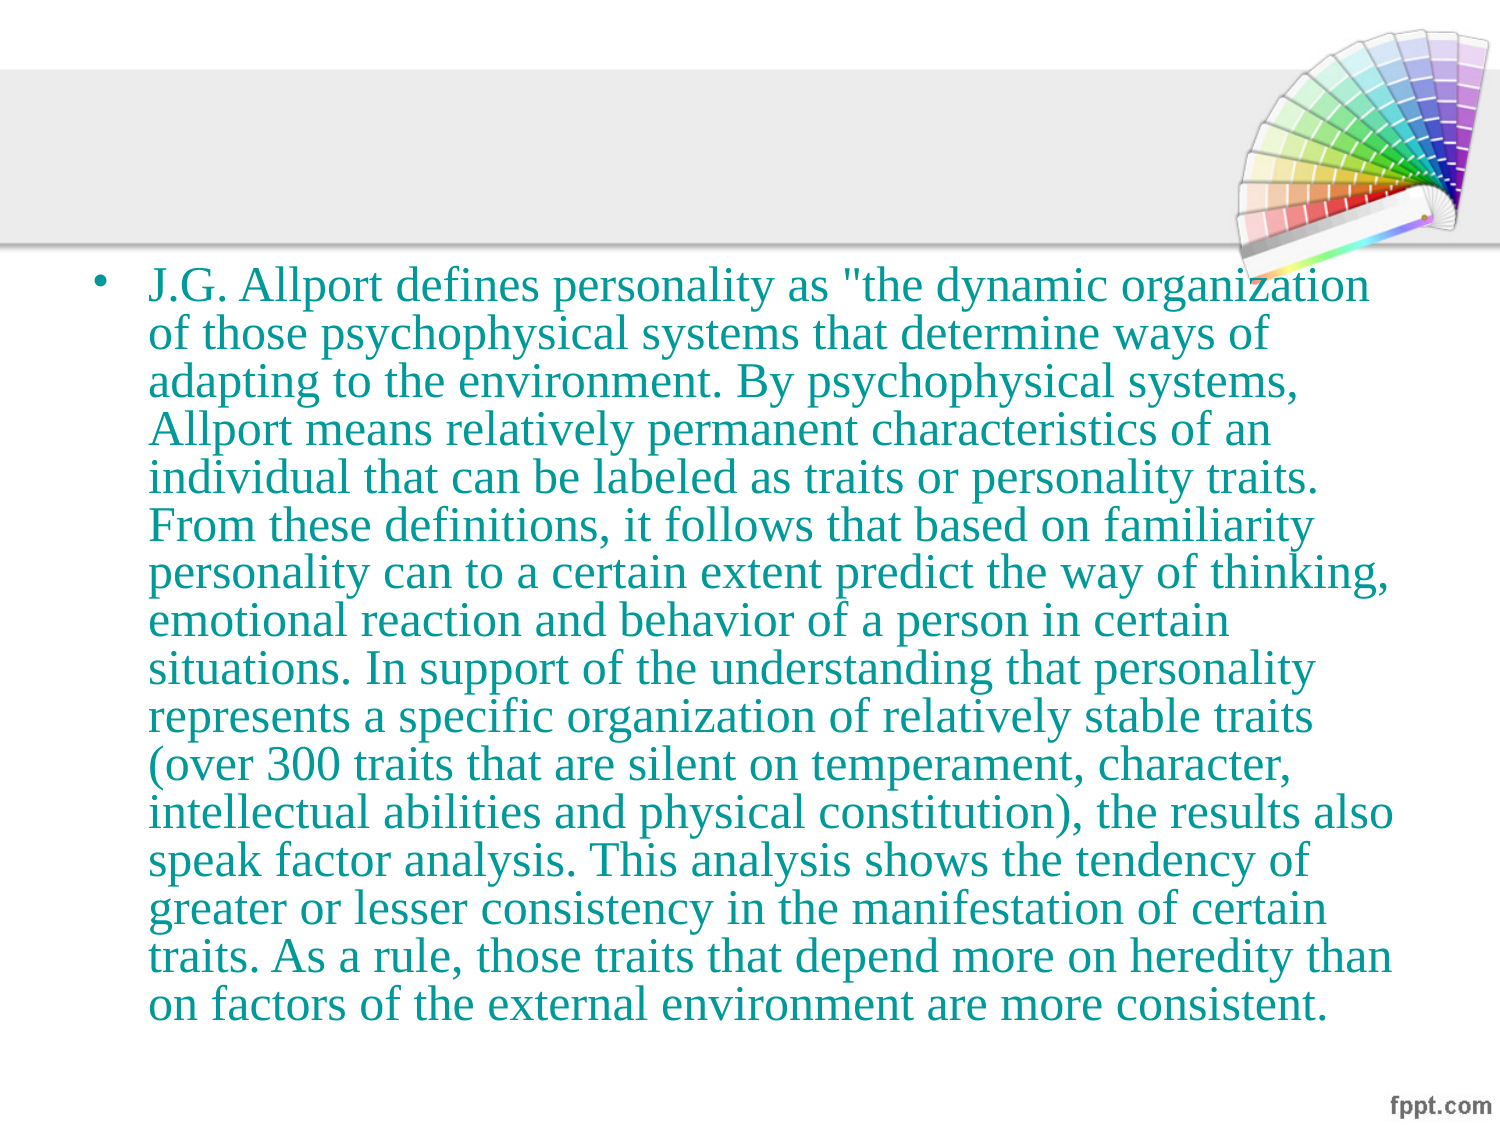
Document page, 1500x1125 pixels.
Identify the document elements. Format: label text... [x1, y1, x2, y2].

picture [0, 0, 1500, 1125]
list J.G. Allport defines personality as "the dynamic organization of those psychophysical systems that determine ways of adapting to the environment. By psychophysical systems, Allport means relatively permanent characteristics of an individual that can be labeled as traits or personality traits. From these definitions, it follows that based on familiarity personality can to a certain extent predict the way of thinking, emotional reaction and behavior of a person in certain situations. In support of the understanding that personality represents a specific organization of relatively stable traits (over 300 traits that are silent on temperament, character, intellectual abilities and physical constitution), the results also speak factor analysis. This analysis shows the tendency of greater or lesser consistency in the manifestation of certain traits. As a rule, those traits that depend more on heredity than on factors of the external environment are more consistent. [76, 255, 1427, 1087]
